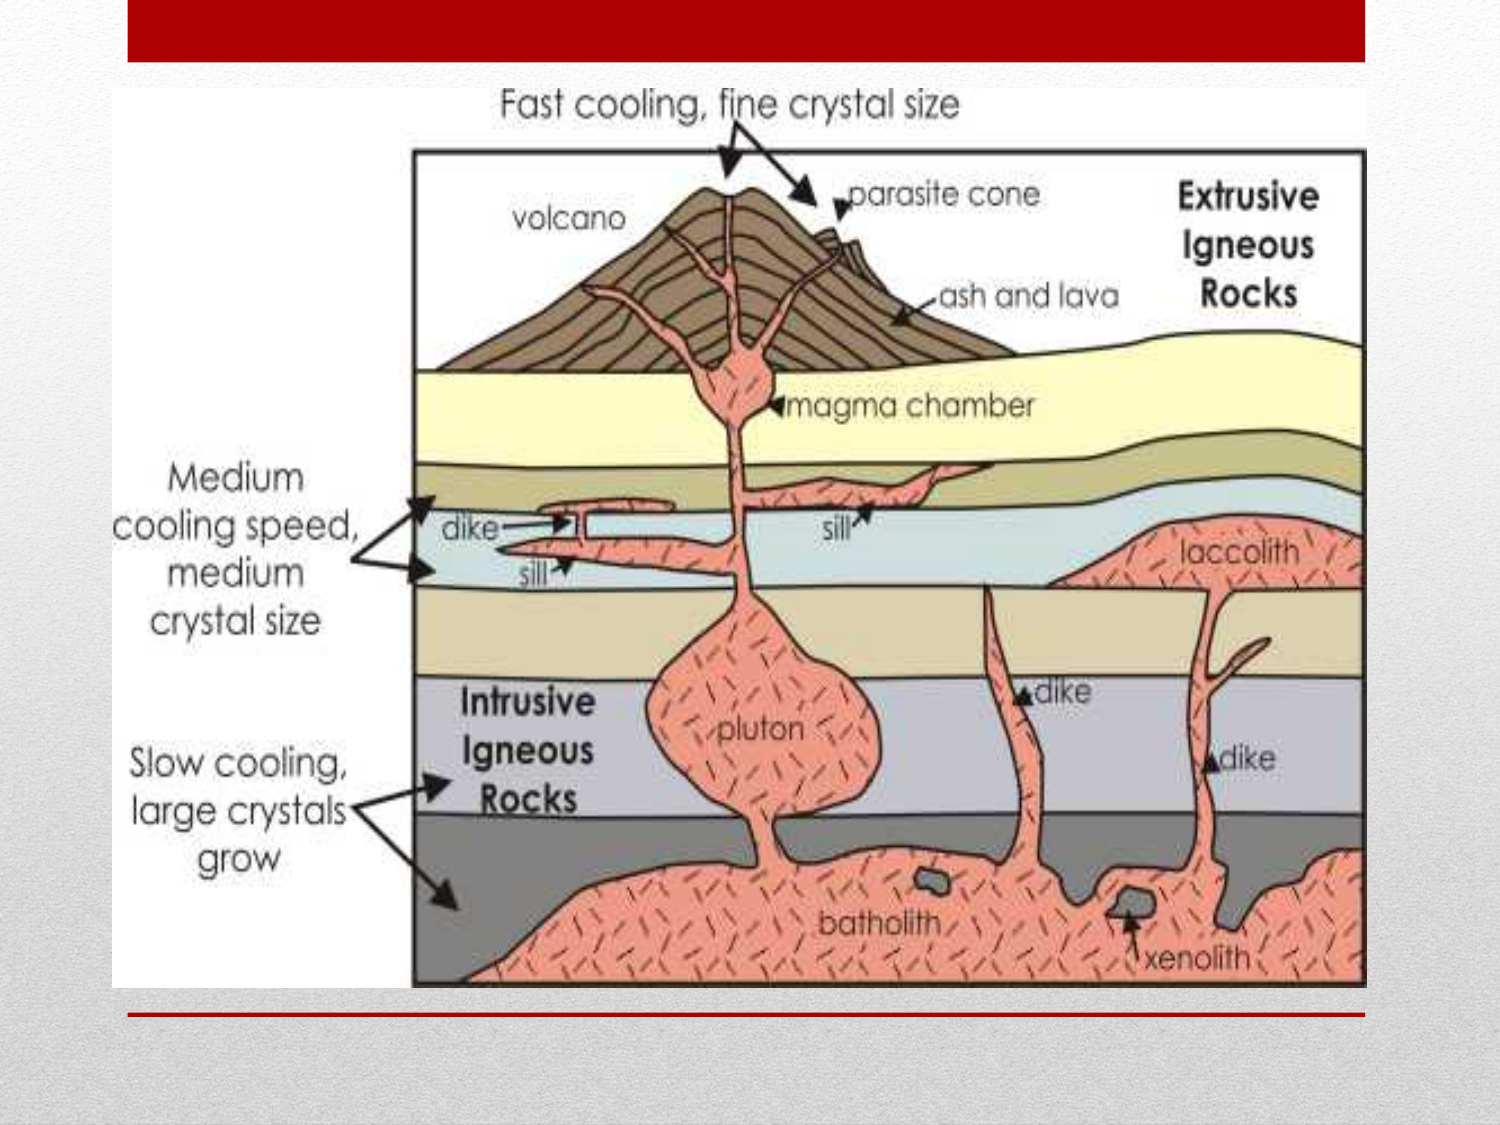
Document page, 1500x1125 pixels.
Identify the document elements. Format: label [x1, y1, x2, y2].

picture [111, 88, 1368, 989]
